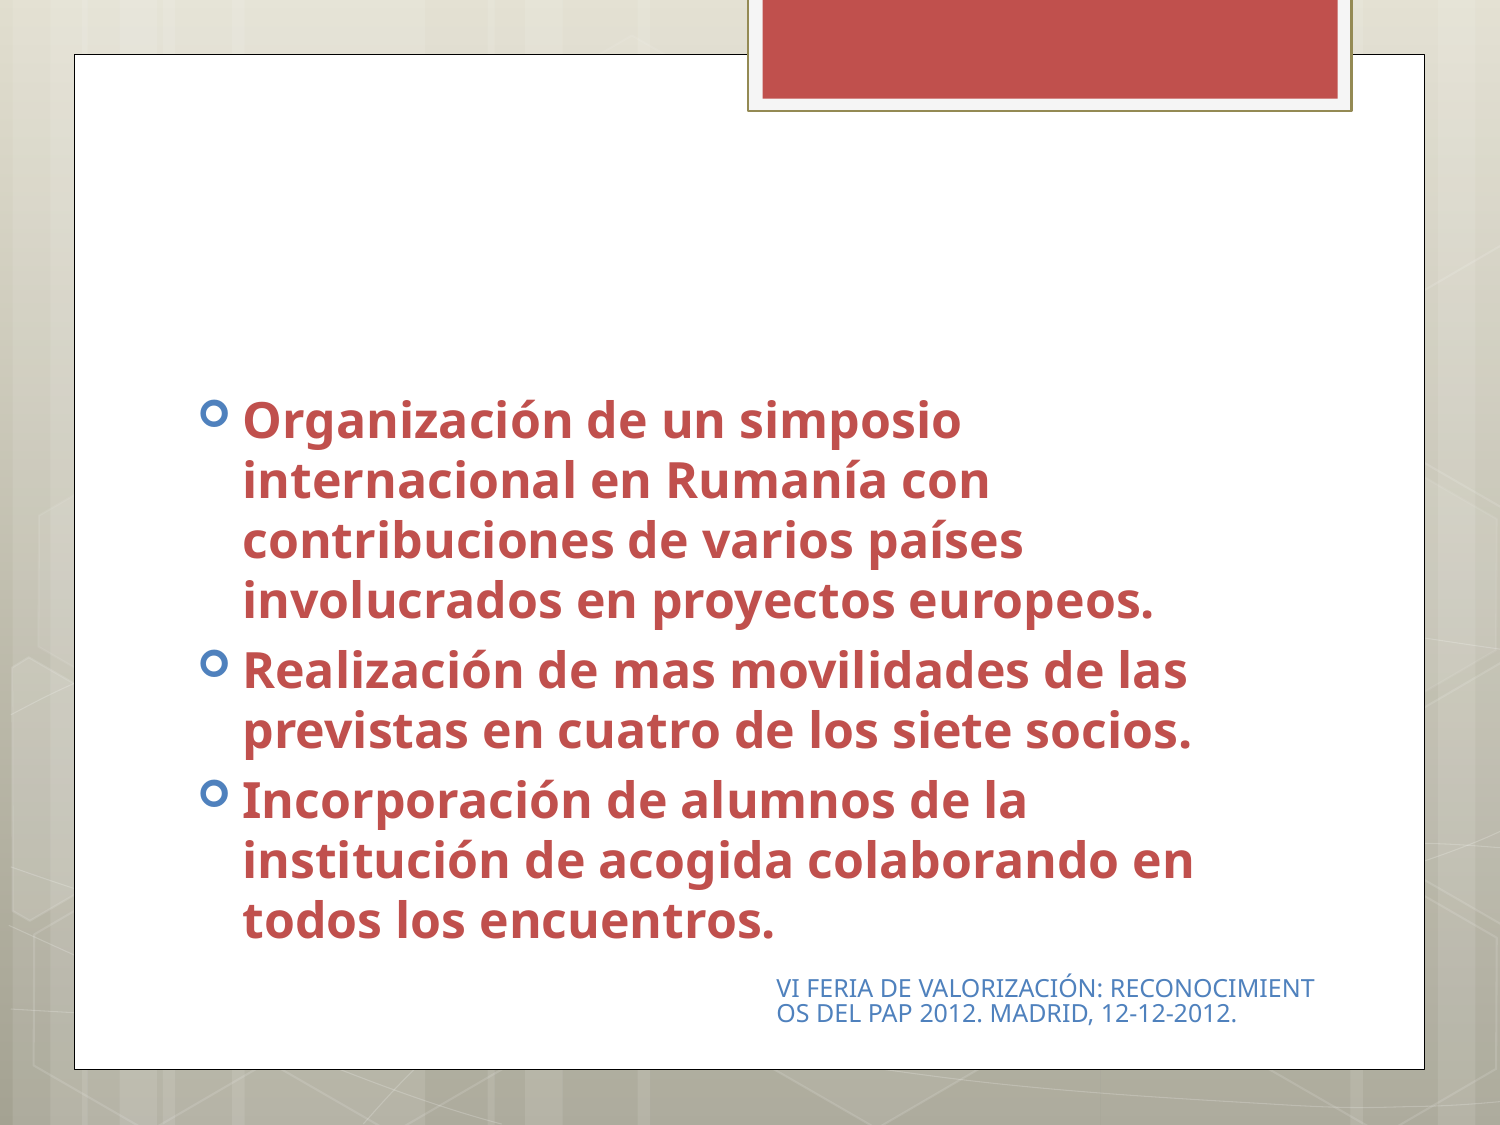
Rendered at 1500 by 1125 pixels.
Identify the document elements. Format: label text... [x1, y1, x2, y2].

list Organización de un simposio internacional en Rumanía con contribuciones de varios países involucrados en proyectos europeos. Realización de mas movilidades de las previstas en cuatro de los siete socios. Incorporación de alumnos de la institución de acogida colaborando en todos los encuentros. [171, 381, 1283, 957]
footer VI FERIA DE VALORIZACIÓN: RECONOCIMIENTOS DEL PAP 2012. MADRID, 12-12-2012. [761, 960, 1336, 1020]
